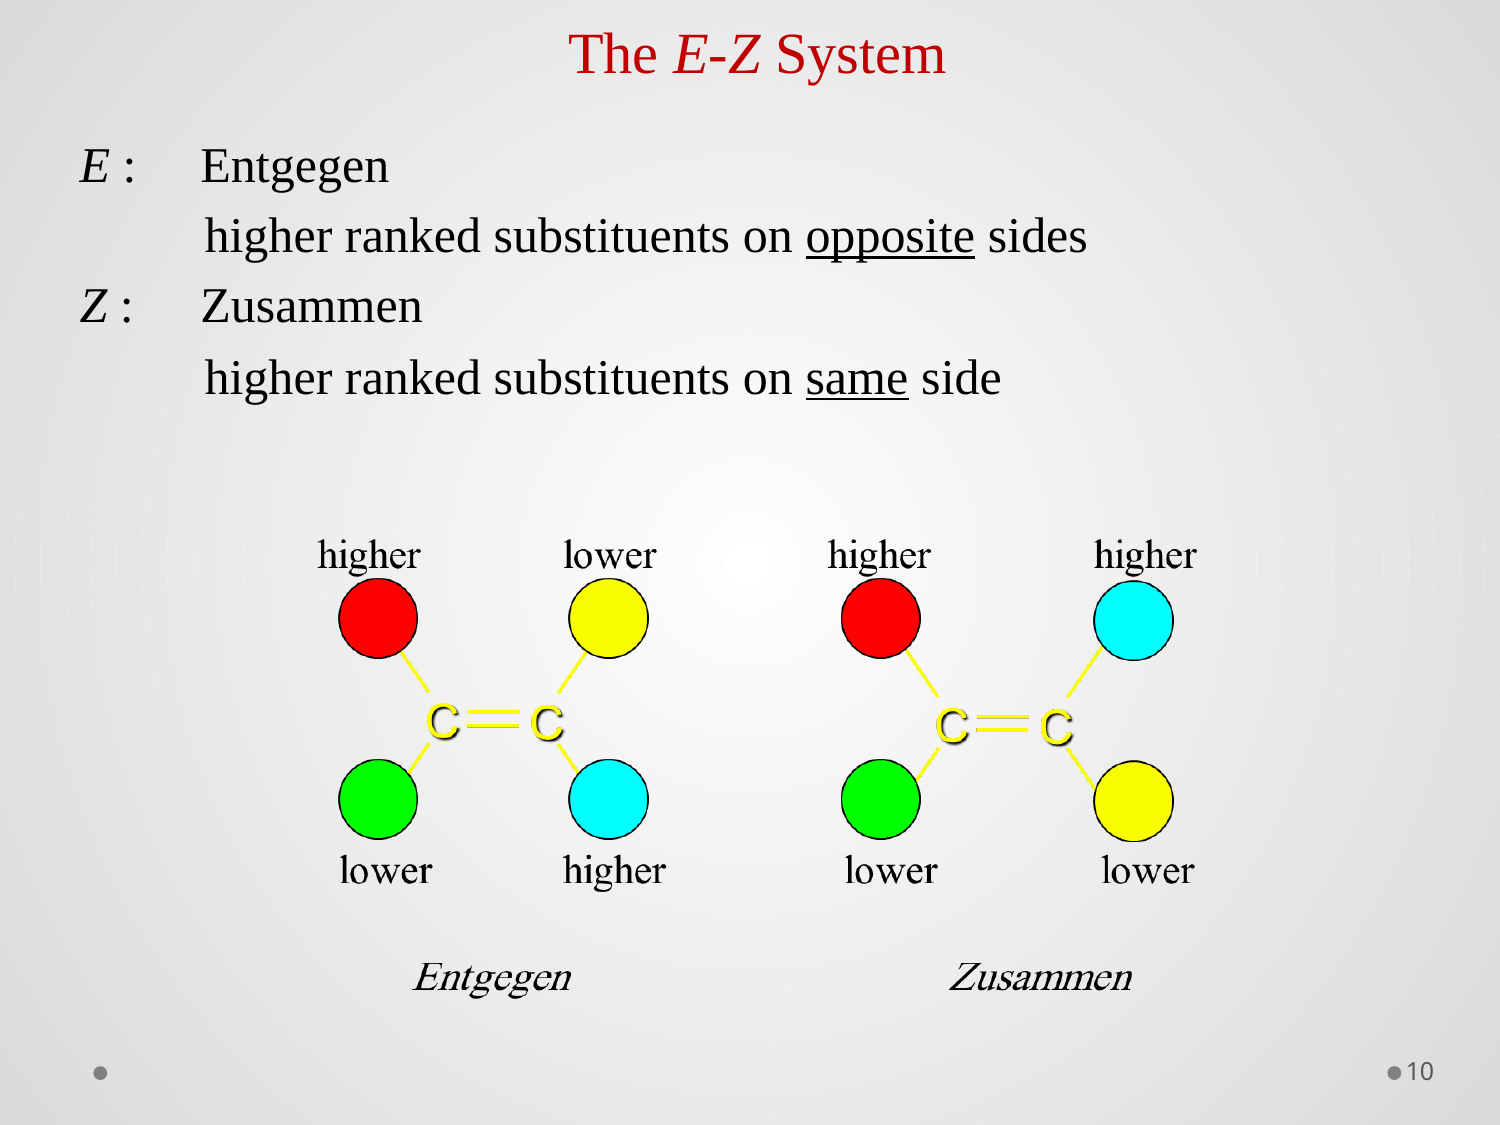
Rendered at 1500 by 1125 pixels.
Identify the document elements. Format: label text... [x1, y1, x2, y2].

picture [292, 514, 1222, 1027]
text_box E : Entgegen higher ranked substituents on opposite sides Z : Zusammen higher ranked substituents on same side [64, 125, 1471, 482]
slide_number 10 [1401, 1042, 1494, 1103]
text_box The E-Z System [553, 7, 962, 93]
